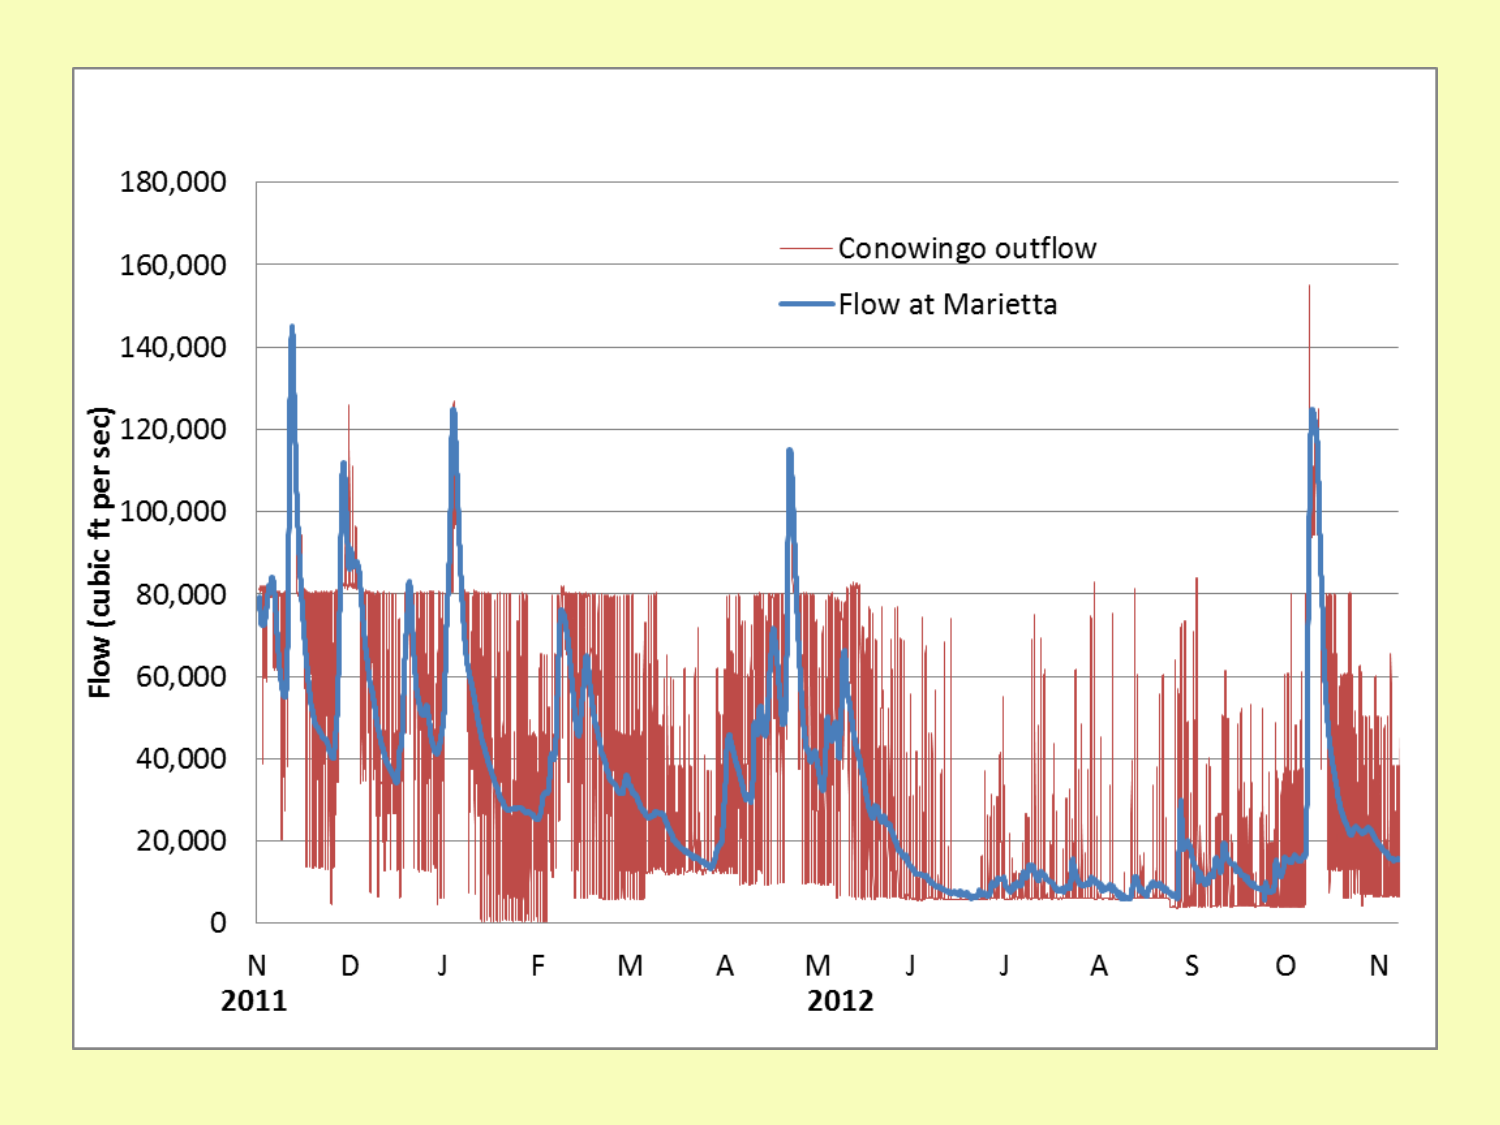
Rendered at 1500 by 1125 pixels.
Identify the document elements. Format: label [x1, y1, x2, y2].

picture [72, 66, 1438, 1051]
